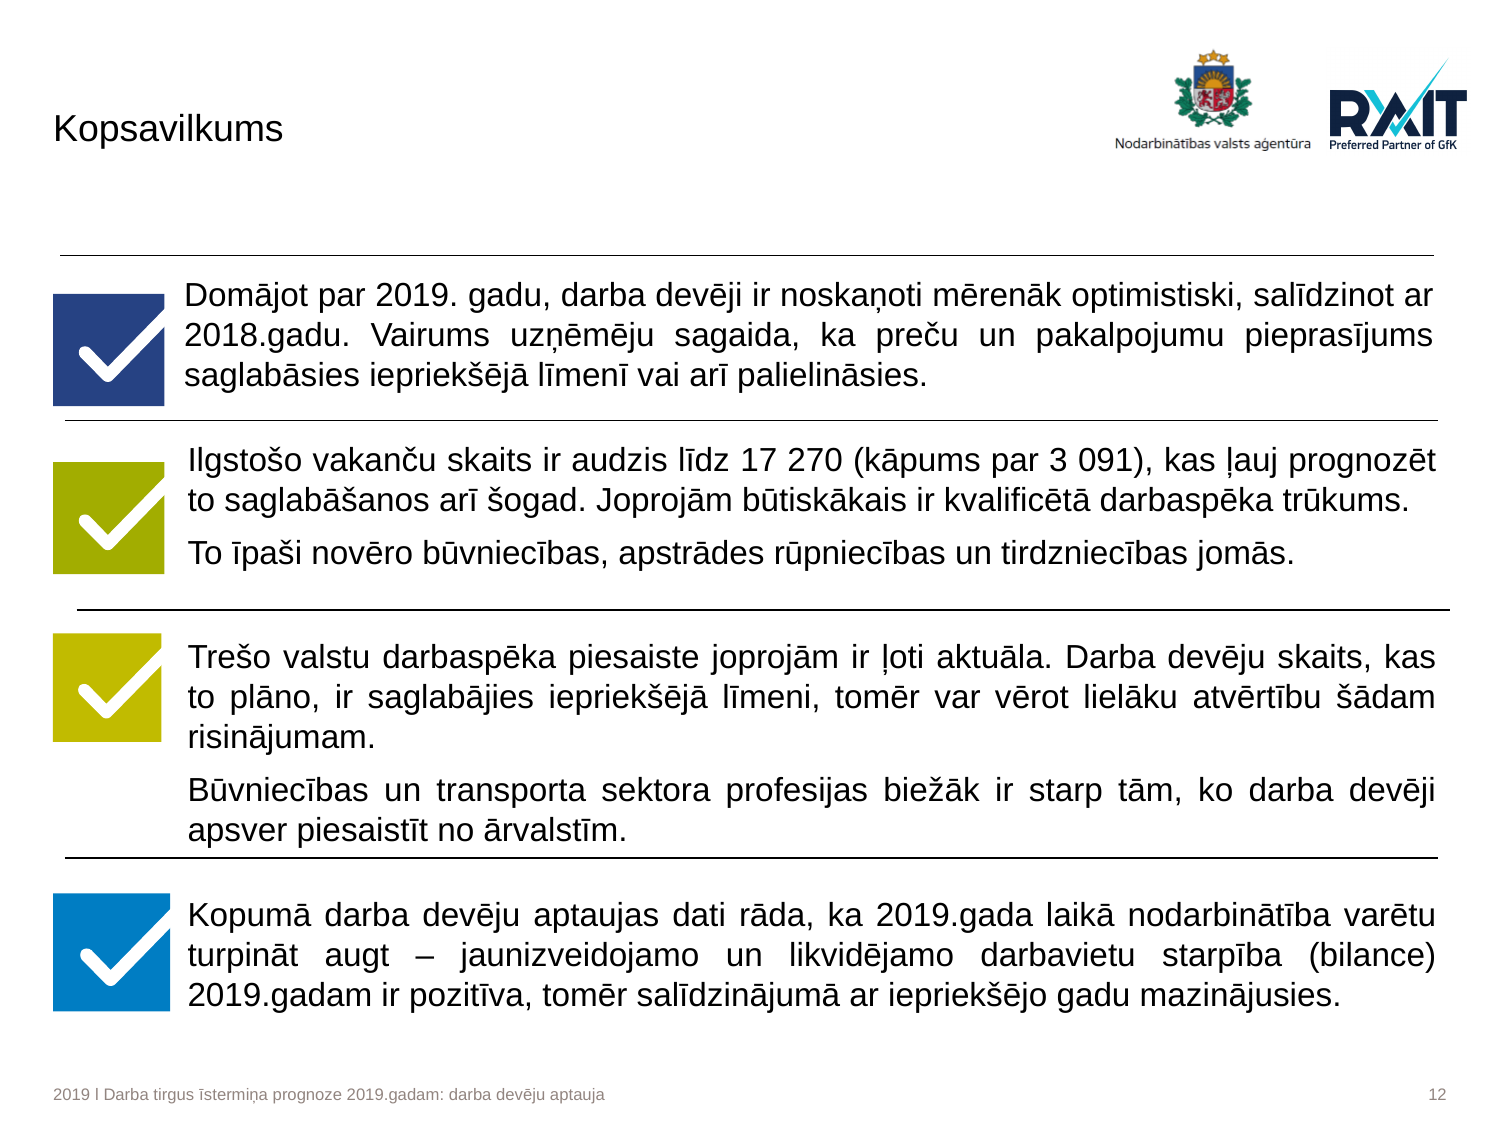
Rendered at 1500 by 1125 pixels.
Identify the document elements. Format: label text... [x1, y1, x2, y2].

picture [1102, 41, 1471, 156]
title Kopsavilkums [53, 42, 1199, 149]
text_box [52, 461, 166, 575]
text_box Domājot par 2019. gadu, darba devēji ir noskaņoti mērenāk optimistiski, salīdzinot ar 2018.gadu. Vairums uzņēmēju sagaida, ka preču un pakalpojumu pieprasījums saglabāsies iepriekšējā līmenī vai arī palielināsies. [184, 255, 1436, 420]
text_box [52, 293, 166, 407]
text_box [52, 893, 172, 1012]
text_box Ilgstošo vakanču skaits ir audzis līdz 17 270 (kāpums par 3 091), kas ļauj prognozēt to saglabāšanos arī šogad. Joprojām būtiskākais ir kvalificētā darbaspēka trūkums. To īpaši novēro būvniecības, apstrādes rūpniecības un tirdzniecības jomās. Trešo valstu darbaspēka piesaiste joprojām ir ļoti aktuāla. Darba devēju skaits, kas to plāno, ir saglabājies iepriekšējā līmeni, tomēr var vērot lielāku atvērtību šādam risinājumam. Būvniecības un transporta sektora profesijas biežāk ir starp tām, ko darba devēji apsver piesaistīt no ārvalstīm. Kopumā darba devēju aptaujas dati rāda, ka 2019.gada laikā nodarbinātība varētu turpināt augt – jaunizveidojamo un likvidējamo darbavietu starpība (bilance) 2019.gadam ir pozitīva, tomēr salīdzinājumā ar iepriekšējo gadu mazinājusies. [187, 427, 1439, 609]
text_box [52, 633, 163, 743]
